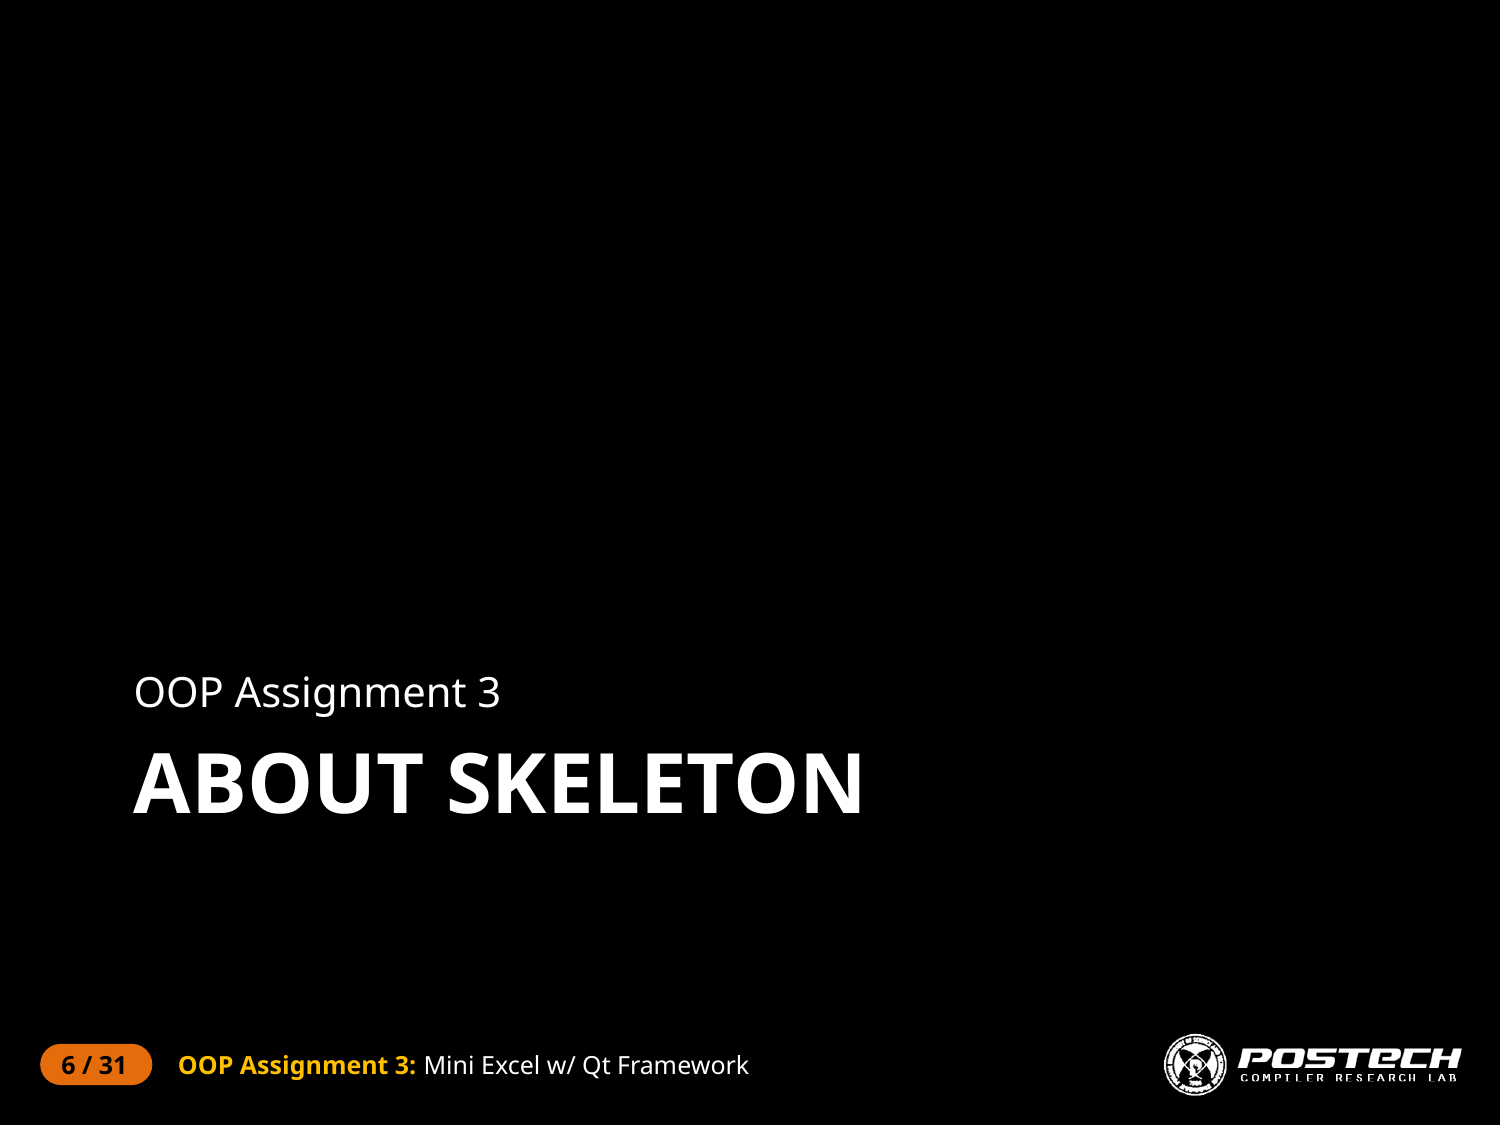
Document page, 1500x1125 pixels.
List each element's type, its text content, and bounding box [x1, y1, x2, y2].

list OOP Assignment 3 [118, 476, 1394, 723]
picture [1227, 1048, 1474, 1094]
title About skeleton [118, 723, 1394, 947]
